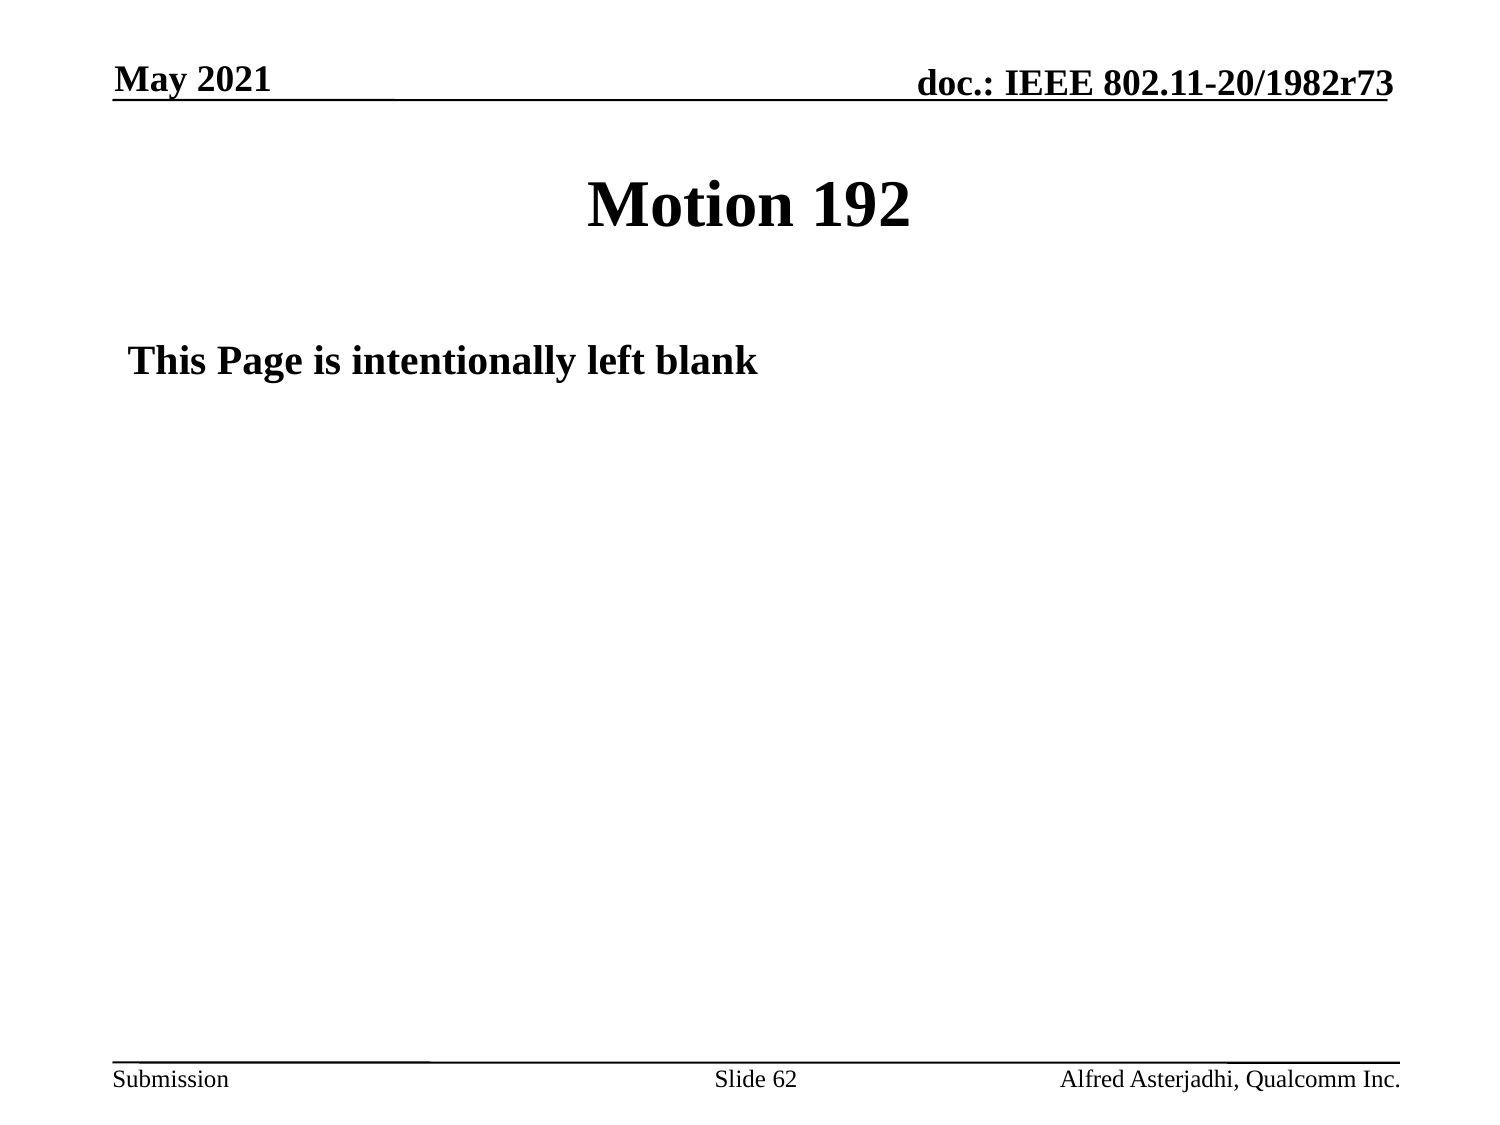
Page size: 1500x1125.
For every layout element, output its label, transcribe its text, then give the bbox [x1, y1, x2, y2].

footer Alfred Asterjadhi, Qualcomm Inc. [878, 1061, 1402, 1093]
list This Page is intentionally left blank [112, 324, 1388, 1000]
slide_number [114, 54, 423, 100]
slide_number Slide 62 [712, 1061, 800, 1123]
title Motion 192 [112, 112, 1388, 288]
